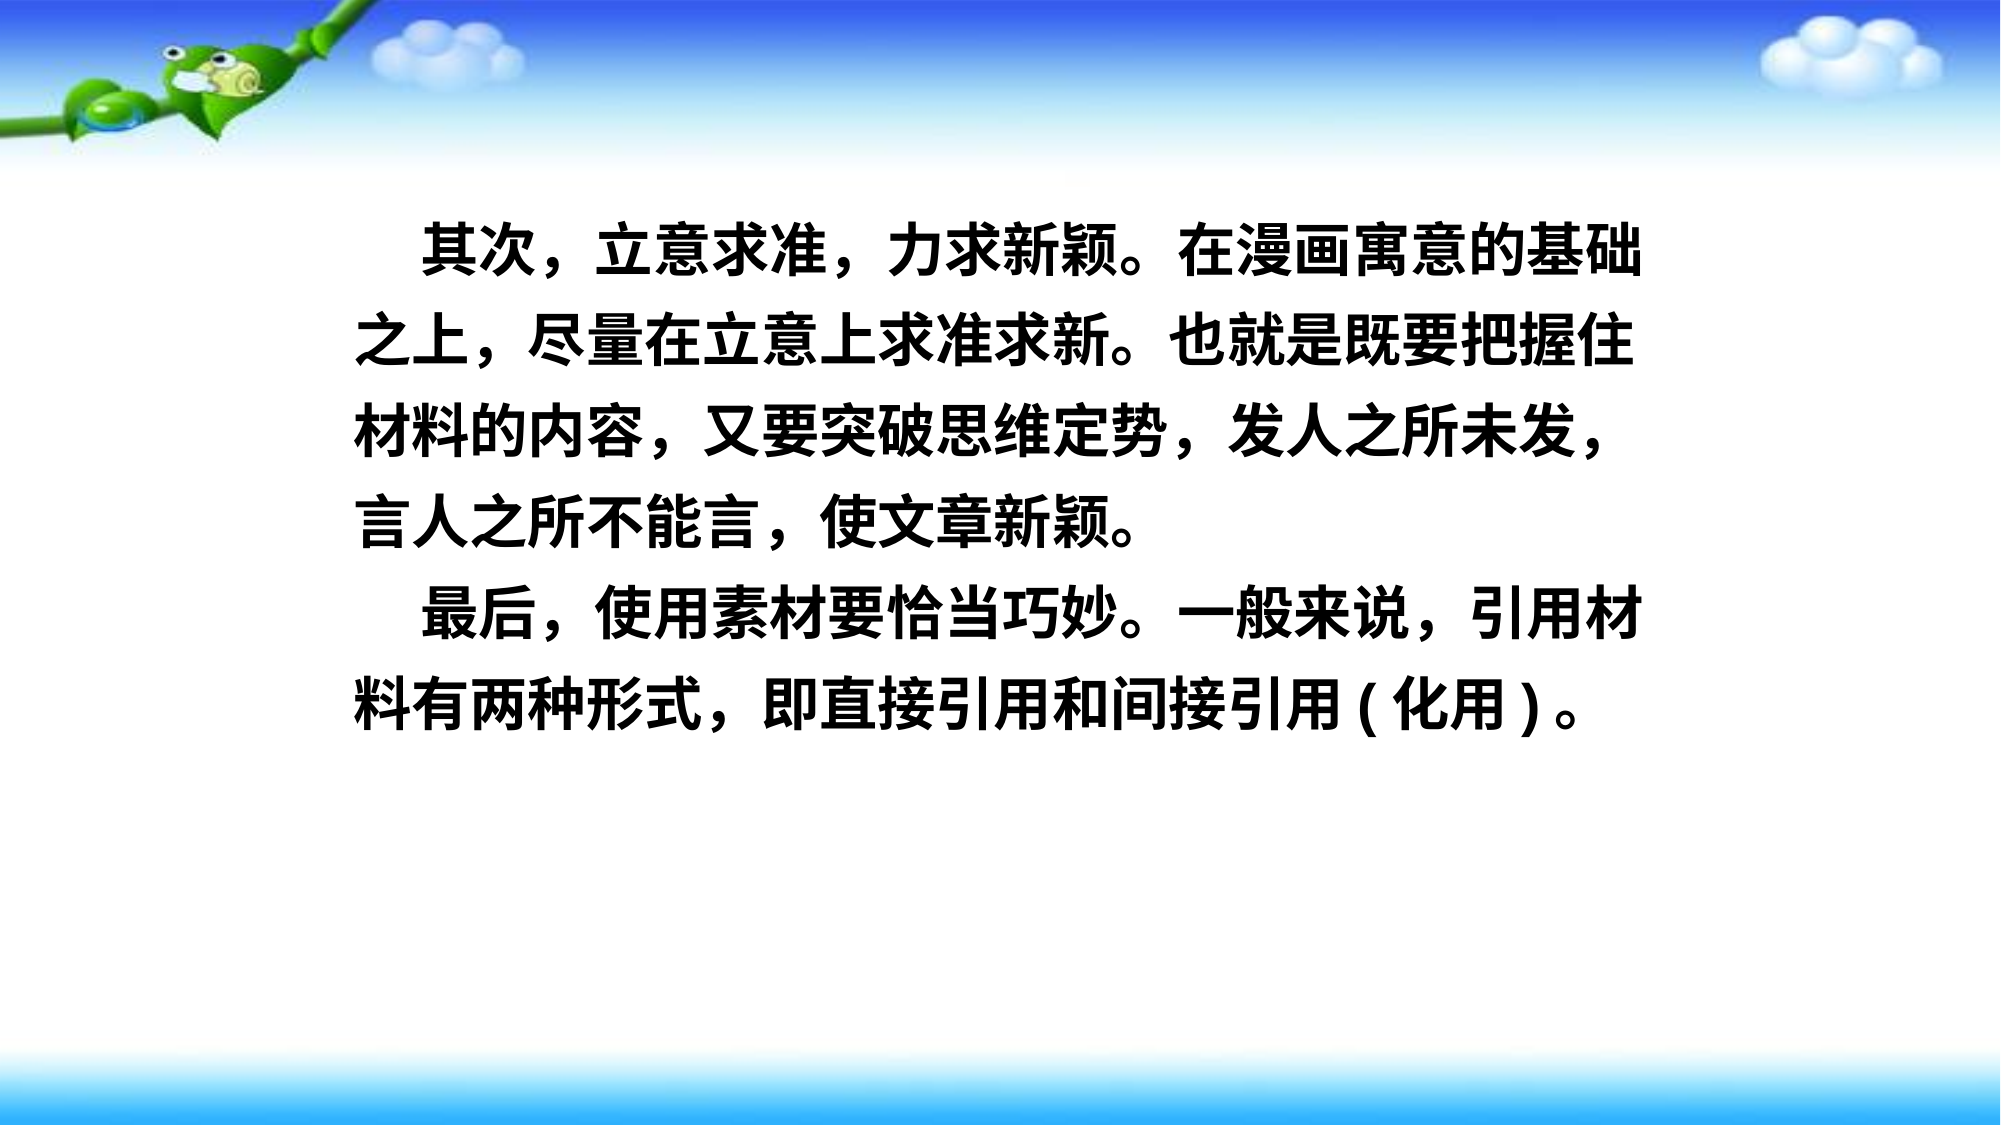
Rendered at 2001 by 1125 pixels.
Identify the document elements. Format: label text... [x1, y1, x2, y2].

picture [0, 0, 2001, 1125]
text_box 其次，立意求准，力求新颖。在漫画寓意的基础之上，尽量在立意上求准求新。也就是既要把握住材料的内容，又要突破思维定势，发人之所未发，言人之所不能言，使文章新颖。 最后，使用素材要恰当巧妙。一般来说，引用材料有两种形式，即直接引用和间接引用(化用)。 [338, 184, 1662, 745]
